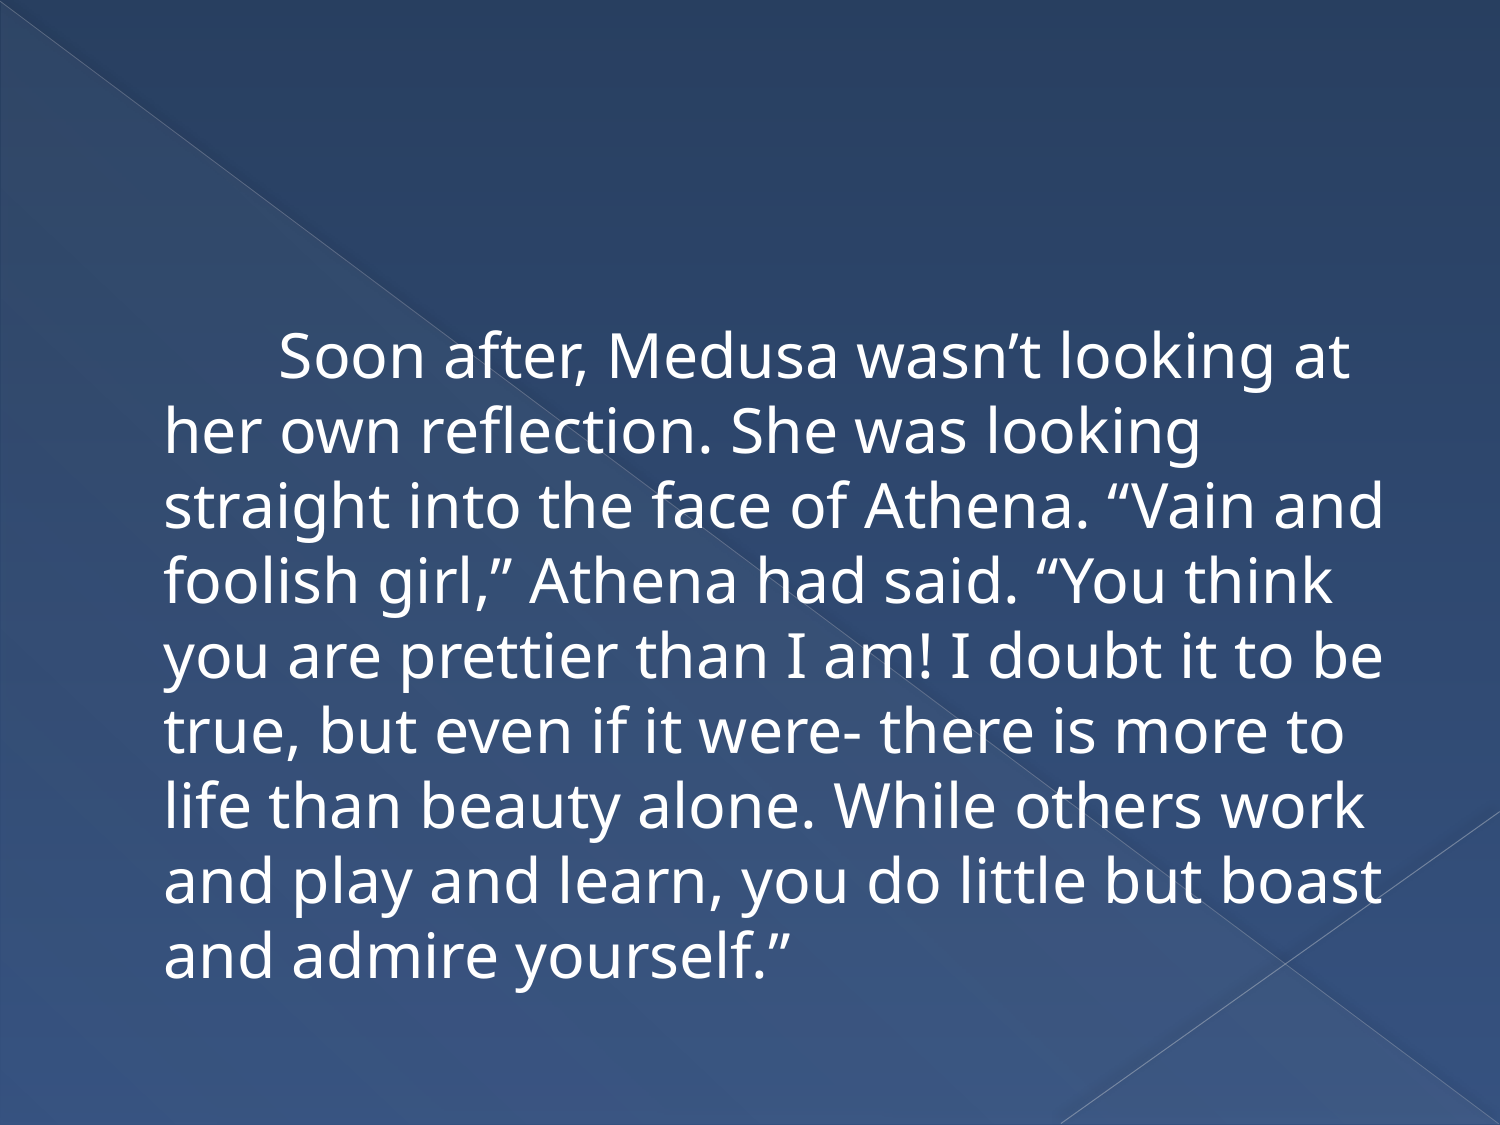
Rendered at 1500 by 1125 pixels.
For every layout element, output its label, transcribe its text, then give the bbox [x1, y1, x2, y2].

list Soon after, Medusa wasn’t looking at her own reflection. She was looking straight into the face of Athena. “Vain and foolish girl,” Athena had said. “You think you are prettier than I am! I doubt it to be true, but even if it were- there is more to life than beauty alone. While others work and play and learn, you do little but boast and admire yourself.” [75, 308, 1425, 1059]
